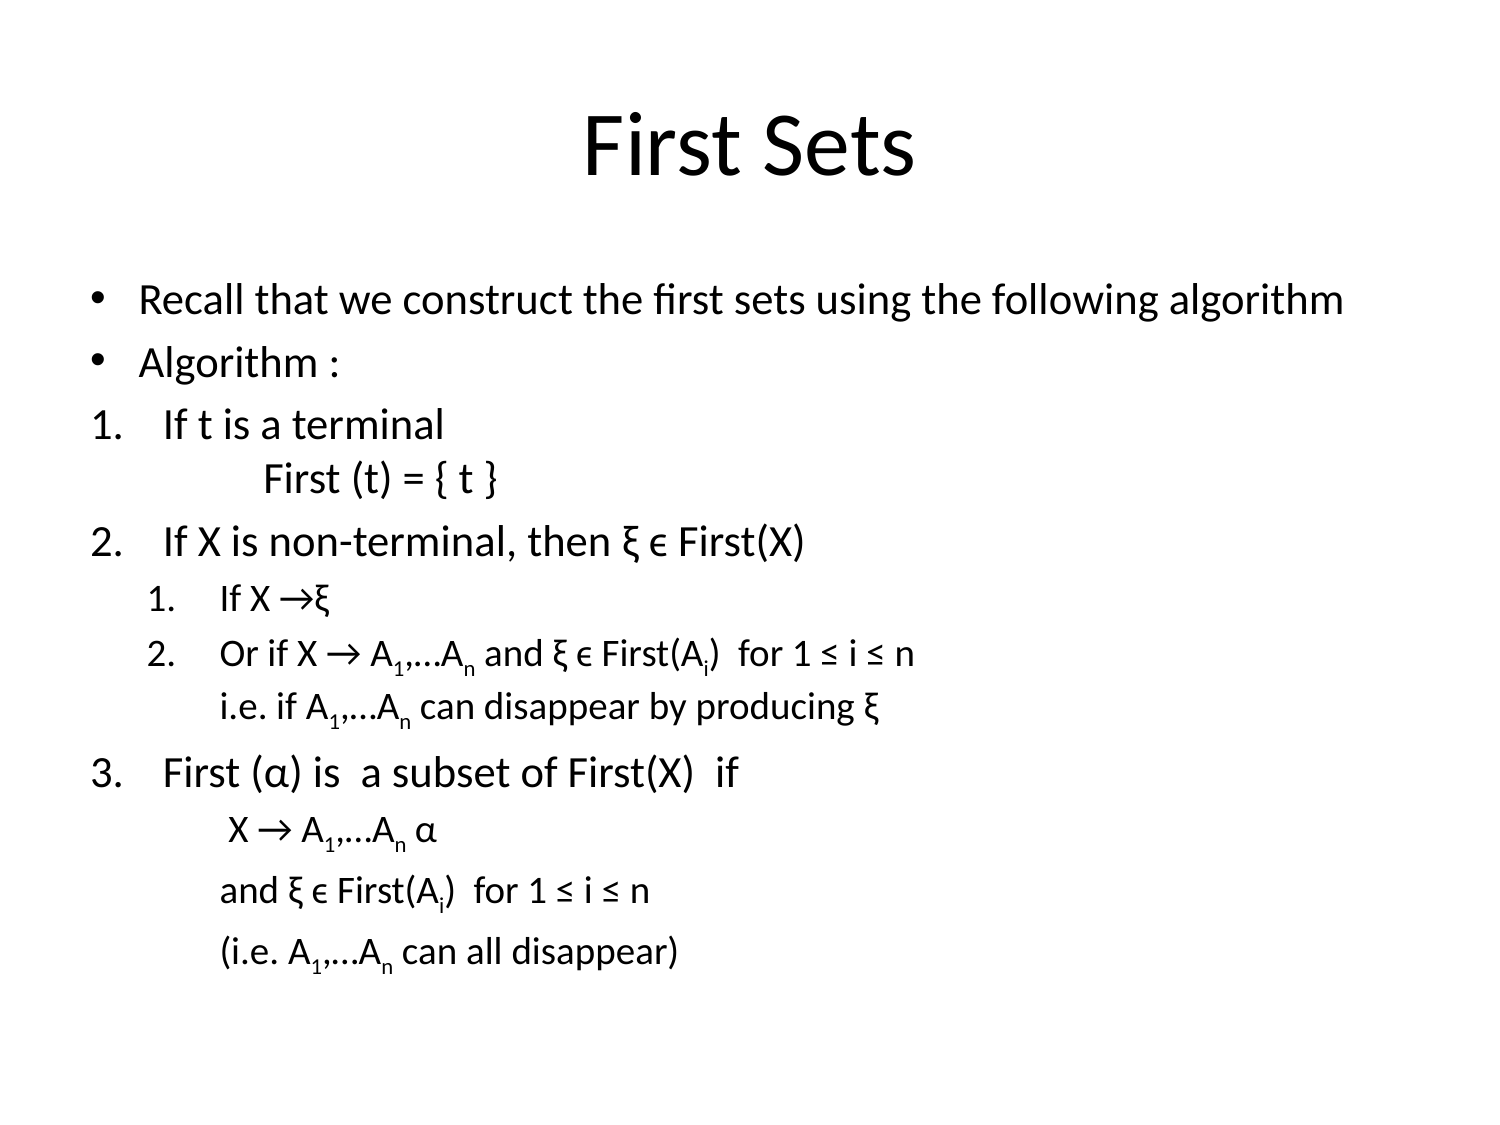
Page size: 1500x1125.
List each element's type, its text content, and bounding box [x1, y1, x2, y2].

title First Sets [75, 45, 1425, 233]
list Recall that we construct the first sets using the following algorithm Algorithm : If t is a terminal First (t) = { t } If X is non-terminal, then ξ ϵ First(X) If X →ξ Or if X → A1,…An and ξ ϵ First(Ai) for 1 ≤ i ≤ n i.e. if A1,…An can disappear by producing ξ First (α) is a subset of First(X) if X → A1,…An α and ξ ϵ First(Ai) for 1 ≤ i ≤ n (i.e. A1,…An can all disappear) [75, 262, 1425, 1005]
